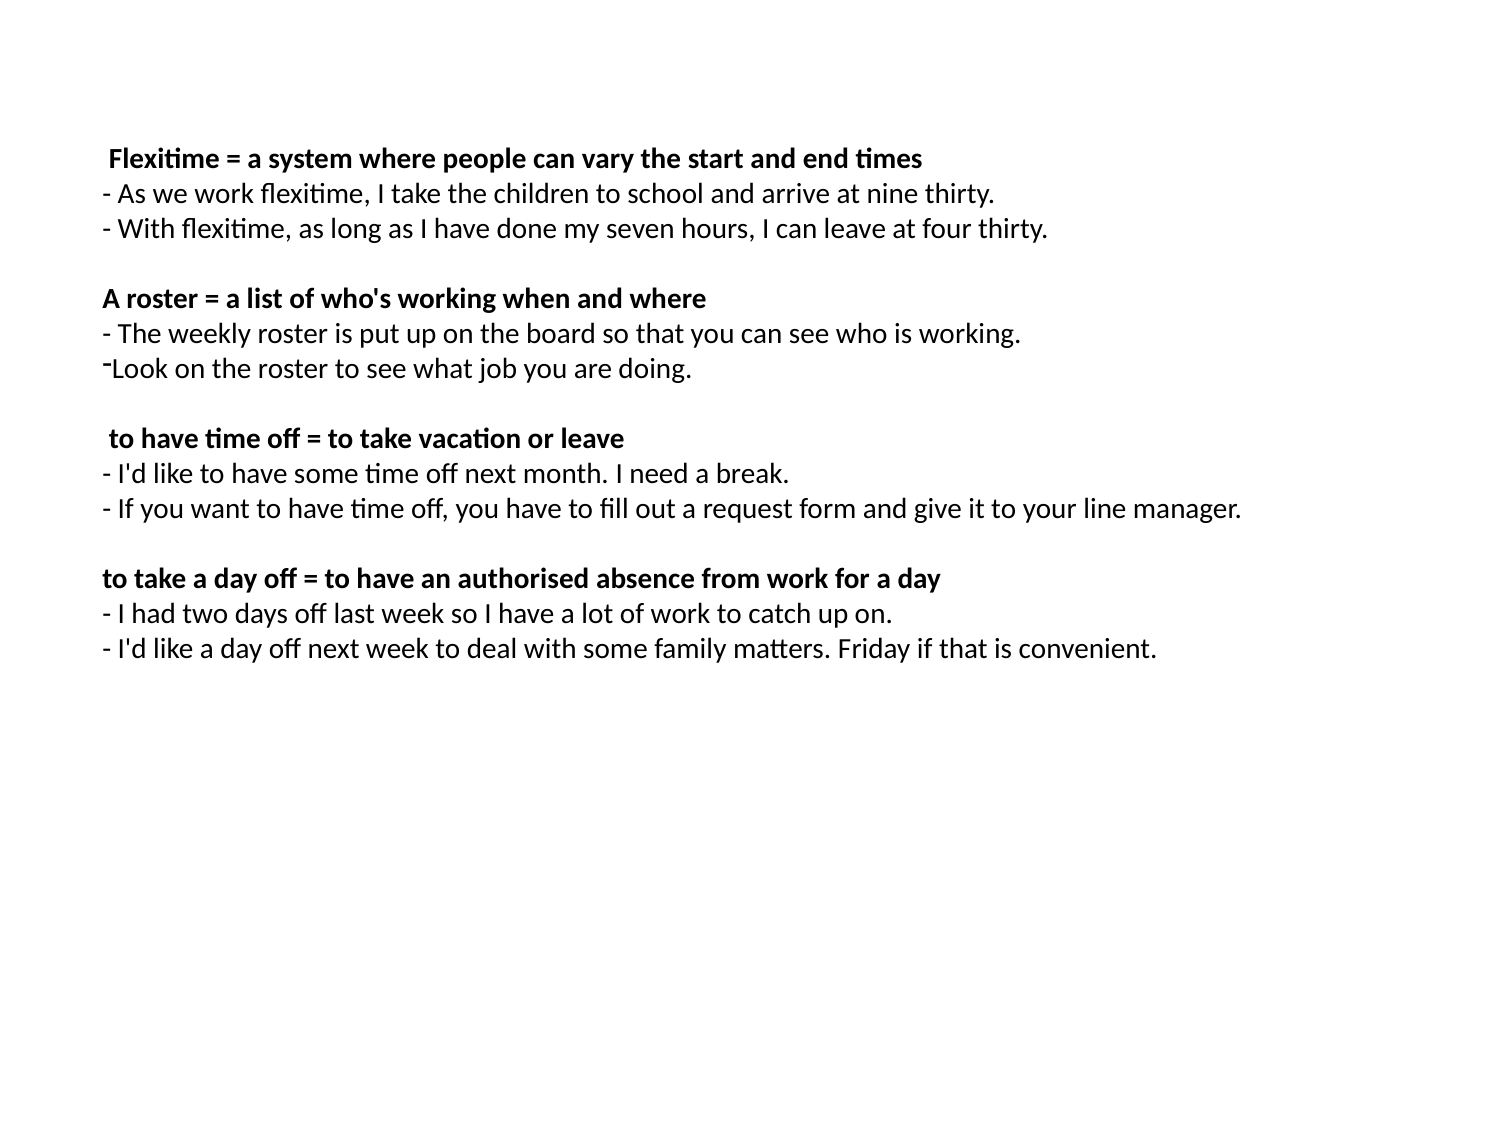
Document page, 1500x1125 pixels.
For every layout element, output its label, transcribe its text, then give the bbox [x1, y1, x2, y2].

text_box [87, 64, 1450, 350]
text_box Flexitime = a system where people can vary the start and end times - As we work flexitime, I take the children to school and arrive at nine thirty. - With flexitime, as long as I have done my seven hours, I can leave at four thirty. A roster = a list of who's working when and where - The weekly roster is put up on the board so that you can see who is working. Look on the roster to see what job you are doing. to have time off = to take vacation or leave - I'd like to have some time off next month. I need a break. - If you want to have time off, you have to fill out a request form and give it to your line manager. to take a day off = to have an authorised absence from work for a day - I had two days off last week so I have a lot of work to catch up on. - I'd like a day off next week to deal with some family matters. Friday if that is convenient. [87, 87, 1413, 752]
